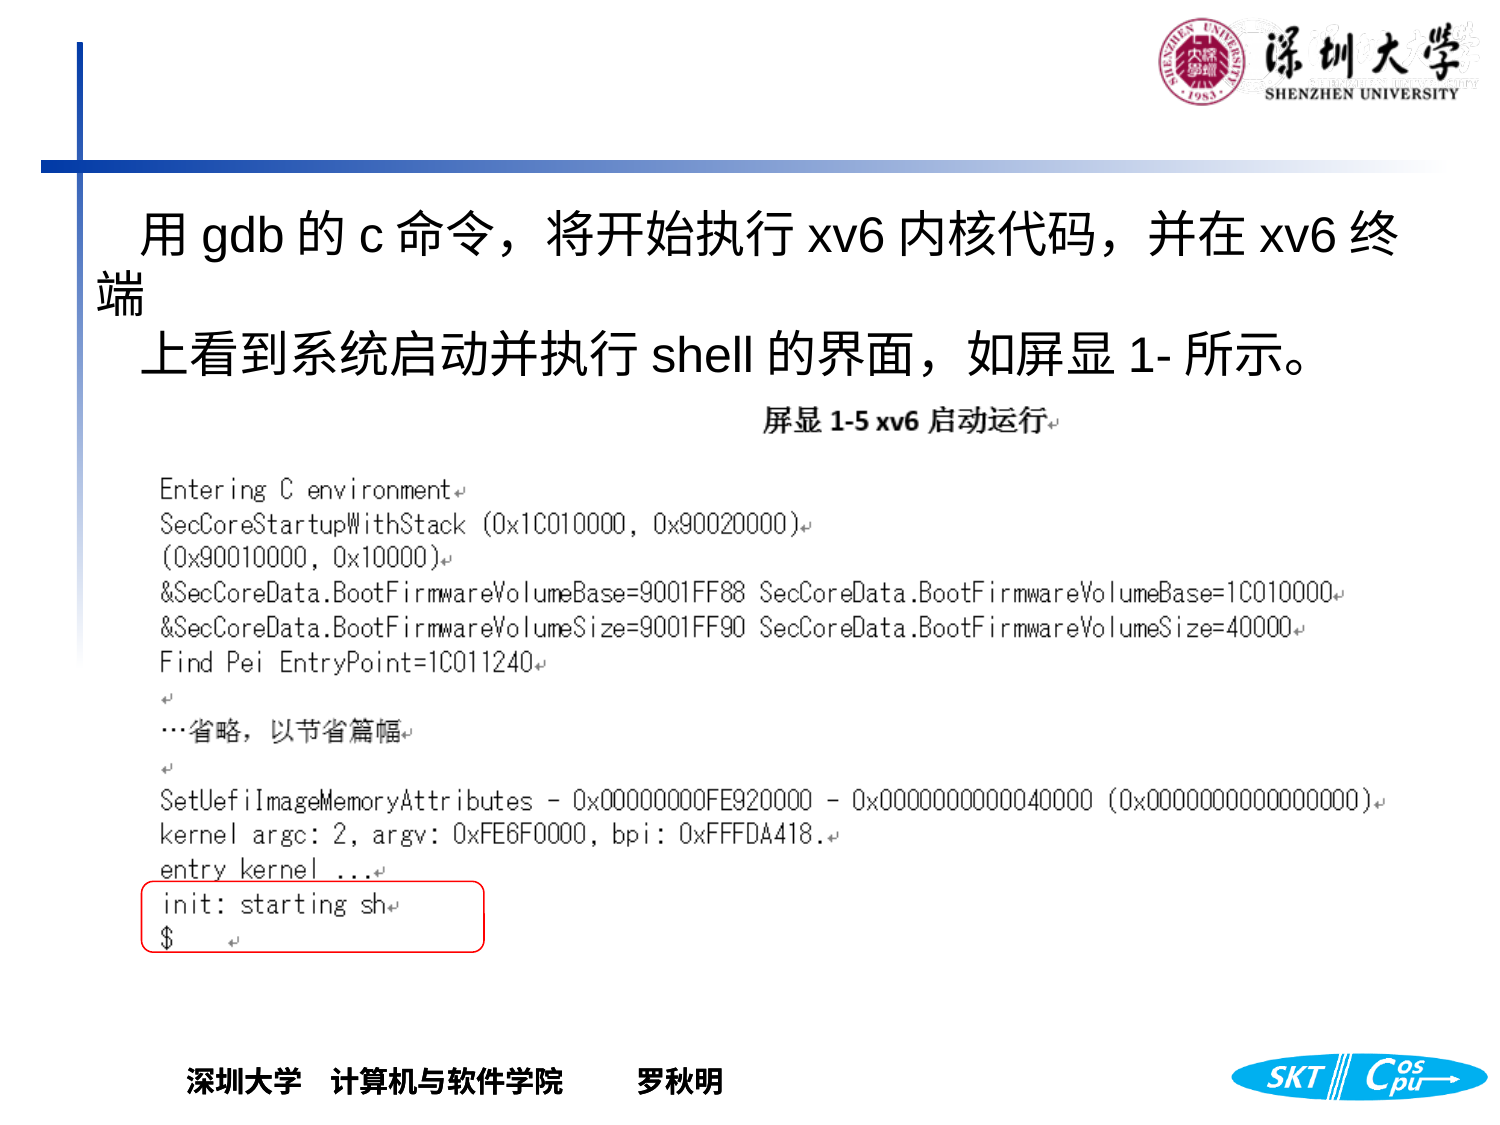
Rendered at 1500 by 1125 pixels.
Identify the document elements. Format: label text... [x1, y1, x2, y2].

picture [1130, 7, 1500, 117]
picture [145, 402, 1441, 971]
picture [1227, 1051, 1489, 1102]
text_box 用gdb的c命令，将开始执行xv6内核代码，并在xv6终端 上看到系统启动并执行shell的界面，如屏显1‑所示。 [80, 225, 1421, 361]
